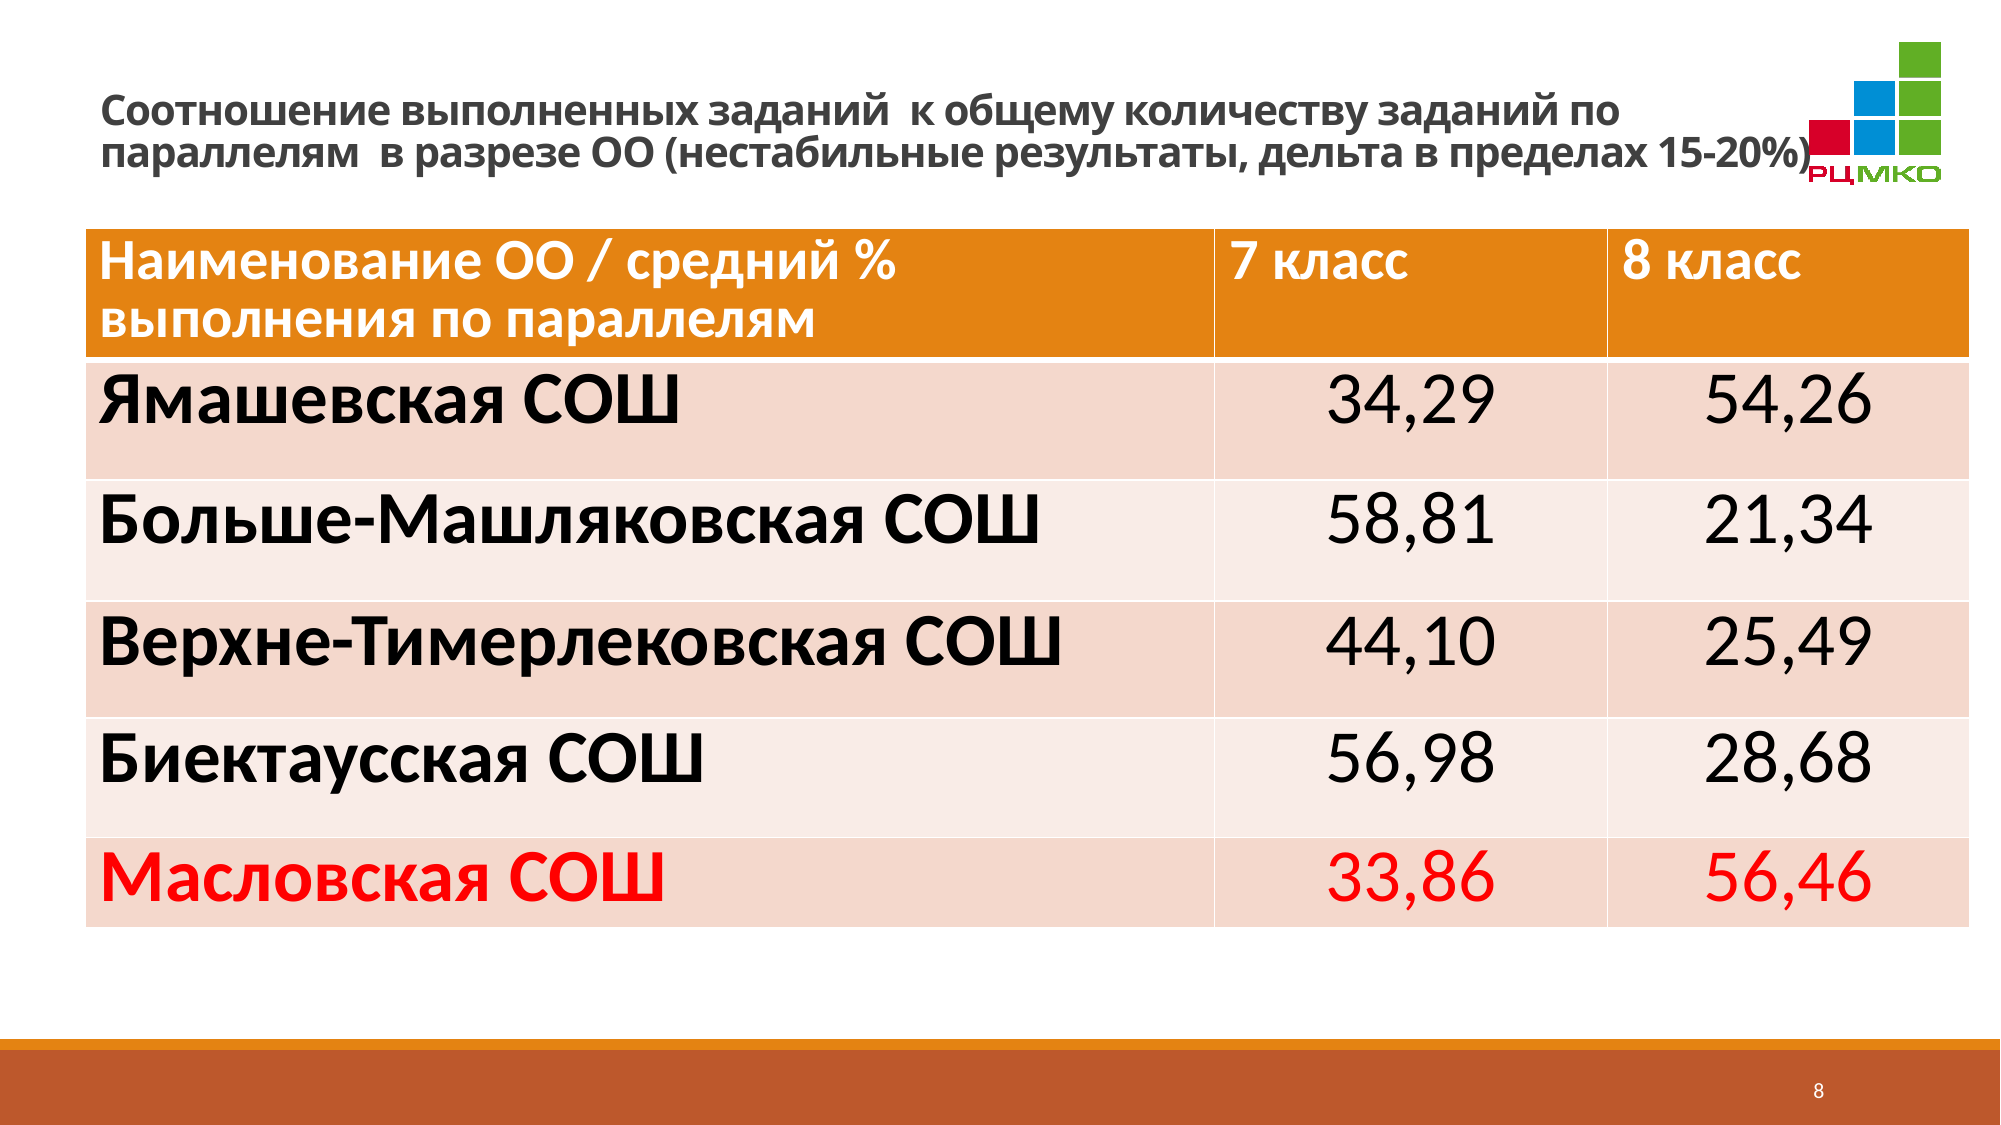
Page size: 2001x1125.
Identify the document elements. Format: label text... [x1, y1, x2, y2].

table_cell 28,68 [1608, 719, 1969, 837]
table_cell Биектаусская СОШ [86, 719, 1214, 837]
table_cell 44,10 [1215, 602, 1607, 717]
title Соотношение выполненных заданий к общему количеству заданий по параллелям в разрезе ОО (нестабильные результаты, дельта в пределах 15-20%) [84, 47, 1806, 185]
table_header 7 класс [1215, 229, 1607, 357]
table_cell 56,46 [1608, 838, 1969, 927]
table_cell 34,29 [1215, 363, 1607, 479]
table_cell 33,86 [1215, 838, 1607, 927]
table_cell 21,34 [1608, 481, 1969, 600]
table_cell Ямашевская СОШ [86, 363, 1214, 479]
table_cell Верхне-Тимерлековская СОШ [86, 602, 1214, 717]
table_header 8 класс [1608, 229, 1969, 357]
table_cell 54,26 [1608, 363, 1969, 479]
table_header Наименование ОО / средний % выполнения по параллелям [86, 229, 1214, 357]
picture [1809, 41, 1941, 185]
table_cell Больше-Машляковская СОШ [86, 481, 1214, 600]
table_cell 25,49 [1608, 602, 1969, 717]
table_cell 58,81 [1215, 481, 1607, 600]
slide_number 8 [1624, 1059, 1840, 1120]
table_cell Масловская СОШ [86, 838, 1214, 927]
table_cell 56,98 [1215, 719, 1607, 837]
